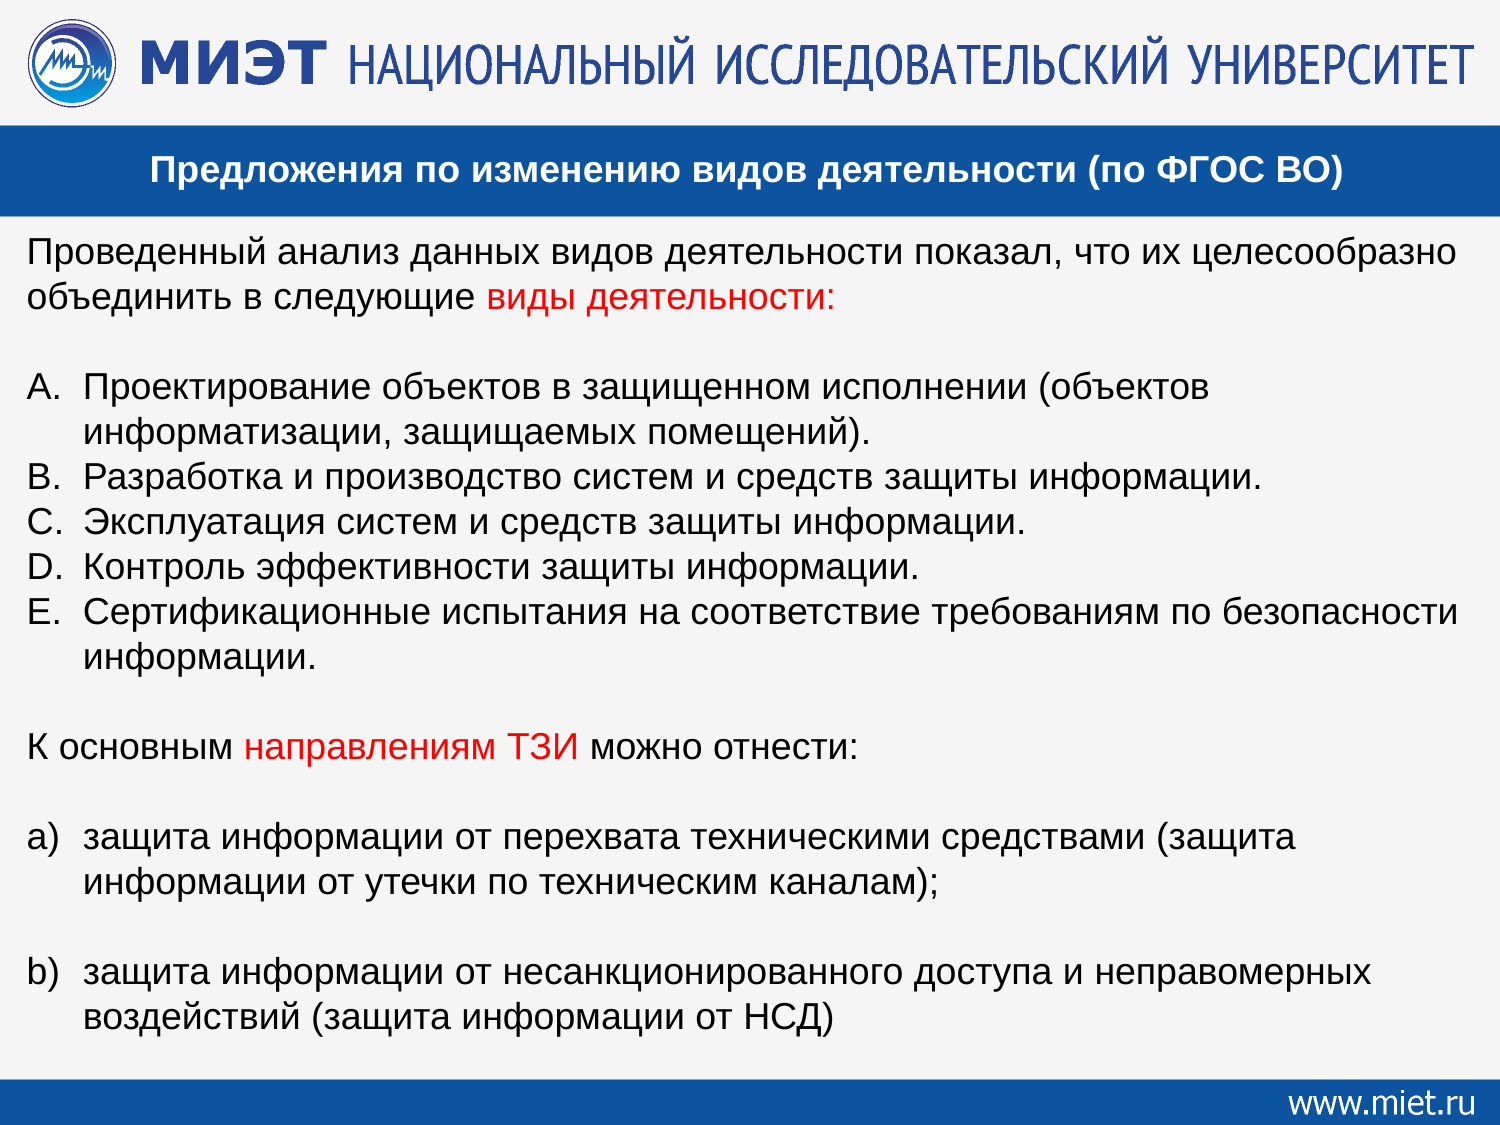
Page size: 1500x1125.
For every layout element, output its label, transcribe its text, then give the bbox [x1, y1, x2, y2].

text_box Предложения по изменению видов деятельности (по ФГОС ВО) [0, 137, 1497, 197]
text_box Проведенный анализ данных видов деятельности показал, что их целесообразно объединить в следующие виды деятельности: Проектирование объектов в защищенном исполнении (объектов информатизации, защищаемых помещений). Разработка и производство систем и средств защиты информации. Эксплуатация систем и средств защиты информации. Контроль эффективности защиты информации. Сертификационные испытания на соответствие требованиям по безопасности информации. К основным направлениям ТЗИ можно отнести: защита информации от перехвата техническими средствами (защита информации от утечки по техническим каналам); защита информации от несанкционированного доступа и неправомерных воздействий (защита информации от НСД) [11, 219, 1483, 1045]
picture [0, 0, 1500, 1125]
